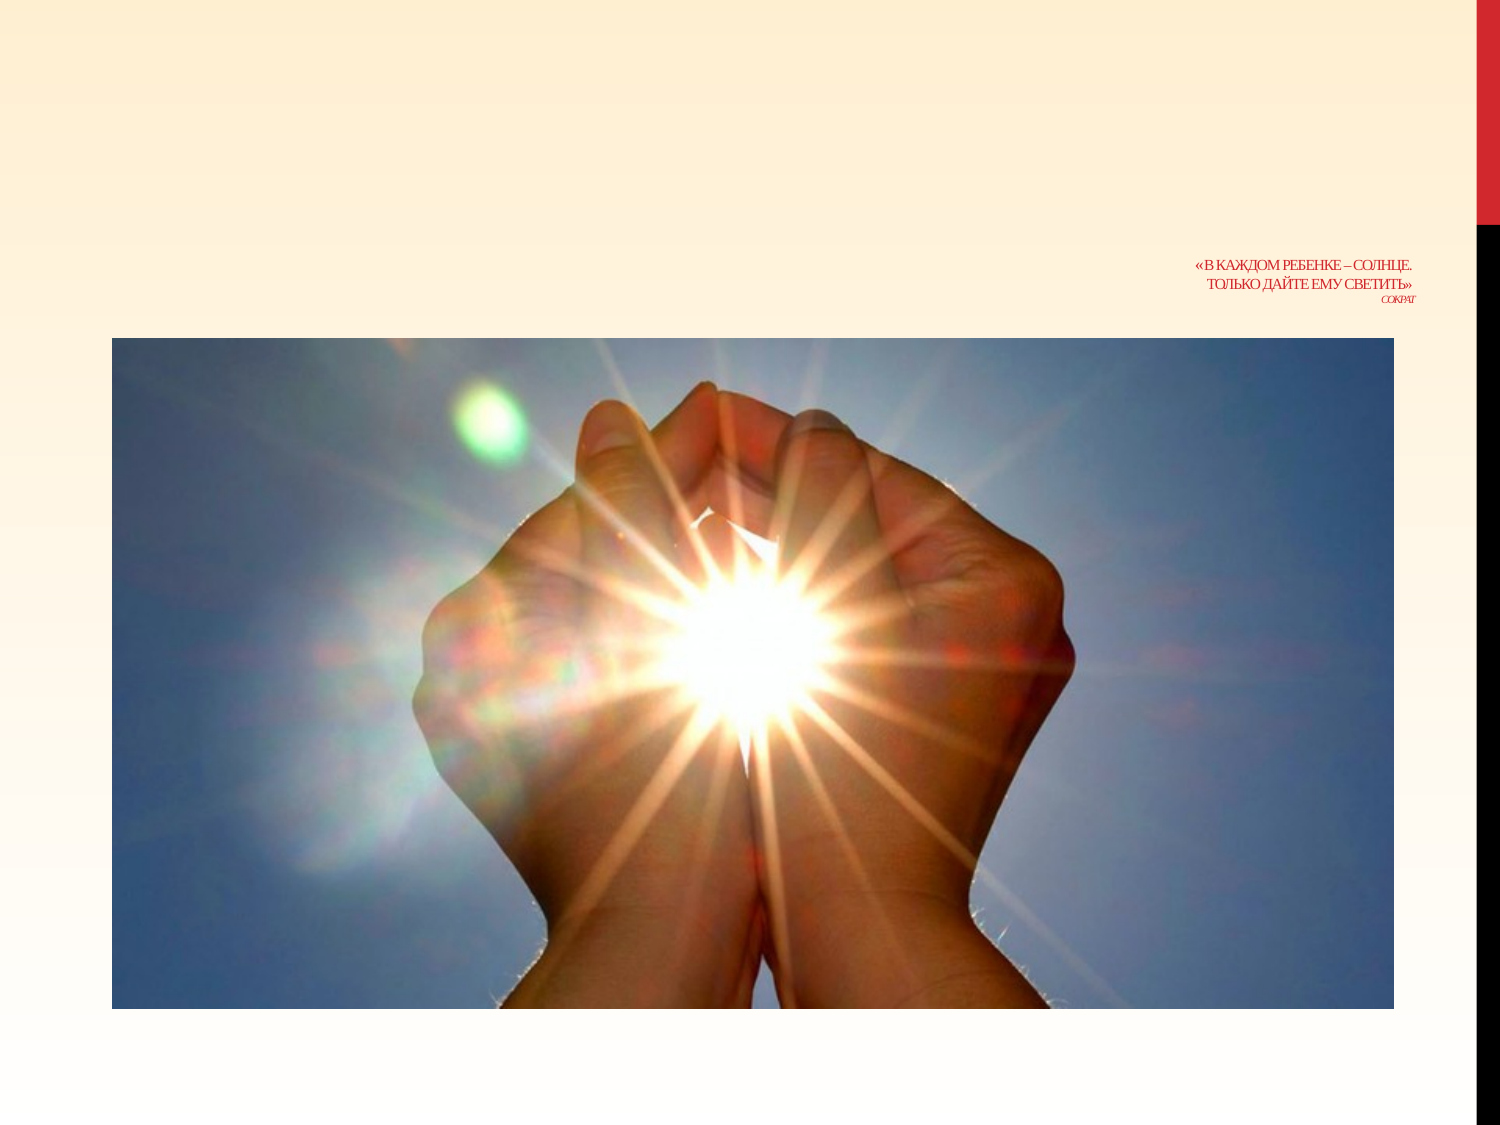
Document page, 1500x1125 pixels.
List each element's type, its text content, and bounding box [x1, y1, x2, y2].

picture [111, 337, 1394, 1009]
title «В каждом ребенке – Солнце. Только дайте ему светить» Сократ [82, 42, 1431, 327]
